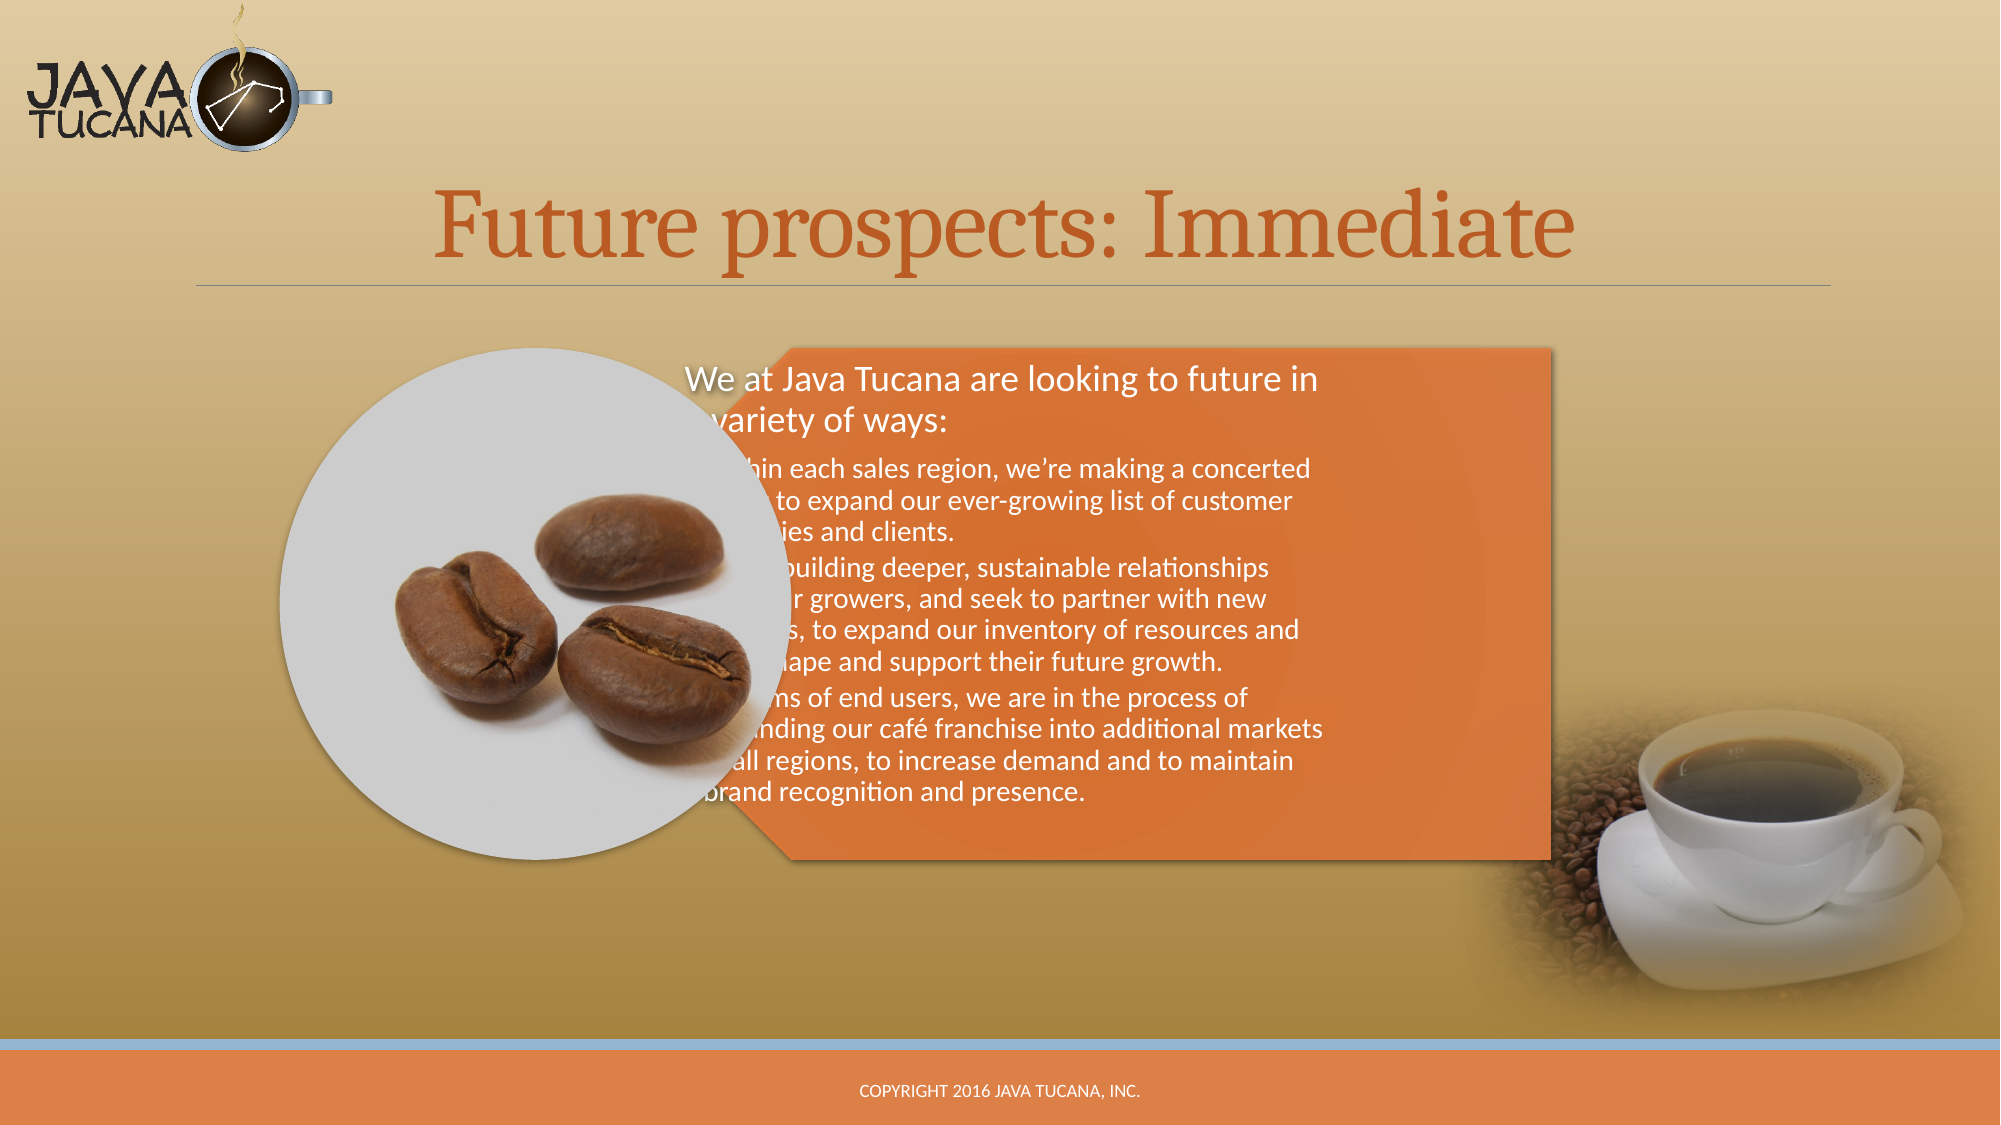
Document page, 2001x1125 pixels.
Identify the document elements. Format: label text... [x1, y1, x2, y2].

title Future prospects: Immediate [180, 47, 1830, 285]
footer Copyright 2016 Java Tucana, Inc. [604, 1059, 1396, 1120]
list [151, 284, 1680, 924]
picture [1680, 805, 1863, 916]
picture [13, 0, 341, 159]
